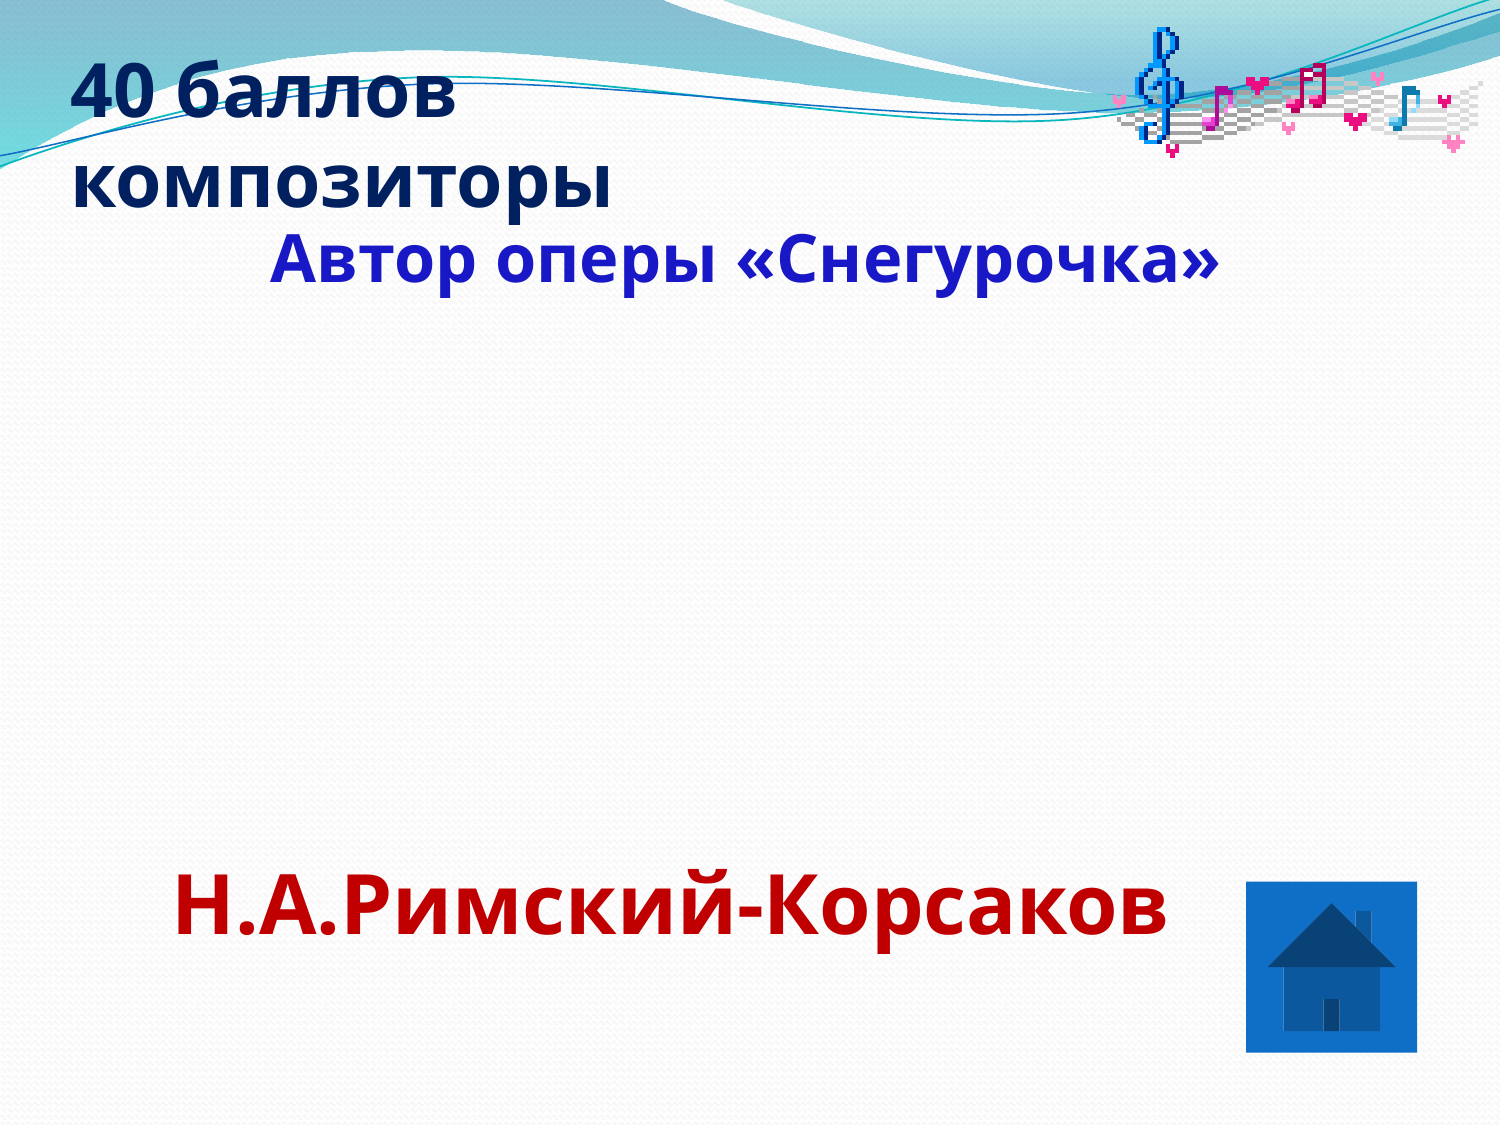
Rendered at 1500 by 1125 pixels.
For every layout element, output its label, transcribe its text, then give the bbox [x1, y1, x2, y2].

picture [1113, 23, 1484, 158]
list Автор оперы «Снегурочка» [75, 128, 1418, 881]
title 40 баллов композиторы [70, 35, 915, 223]
text_box [1246, 881, 1418, 1053]
list Н.А.Римский-Корсаков [35, 843, 1308, 1087]
